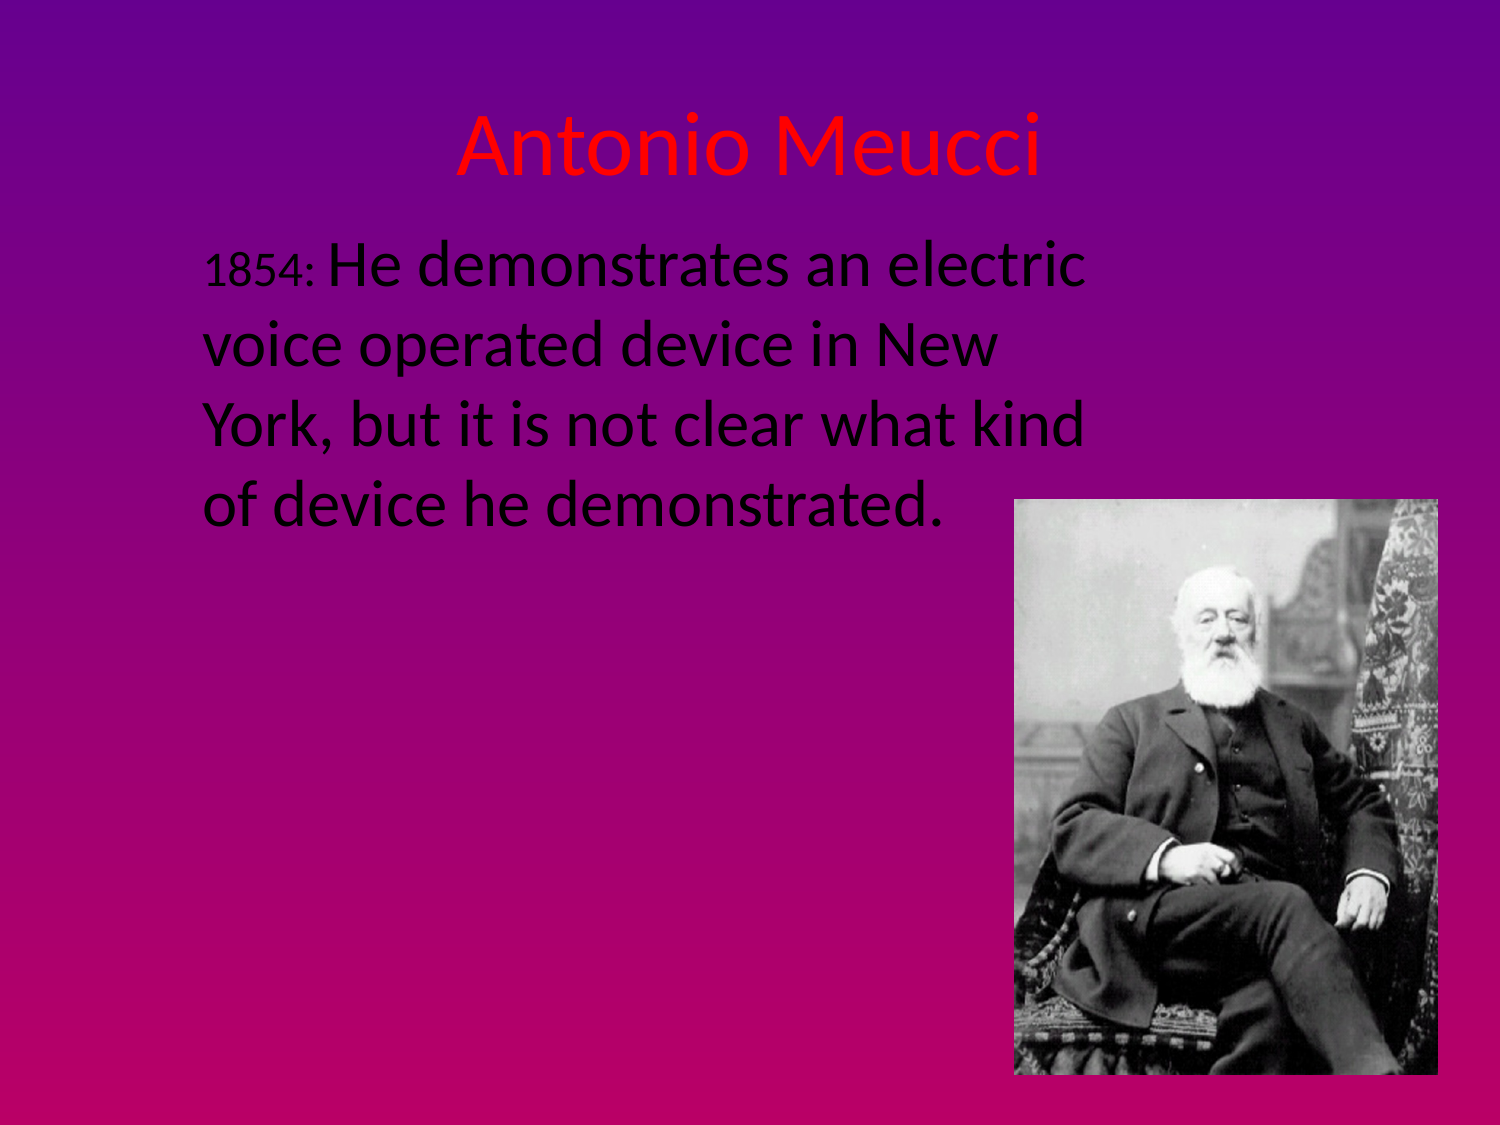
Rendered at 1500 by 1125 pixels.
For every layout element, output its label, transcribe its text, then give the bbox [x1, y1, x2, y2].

title Antonio Meucci [75, 45, 1425, 233]
picture [1014, 499, 1438, 1075]
text_box 1854: He demonstrates an electric voice operated device in New York, but it is not clear what kind of device he demonstrated. [187, 212, 1113, 547]
